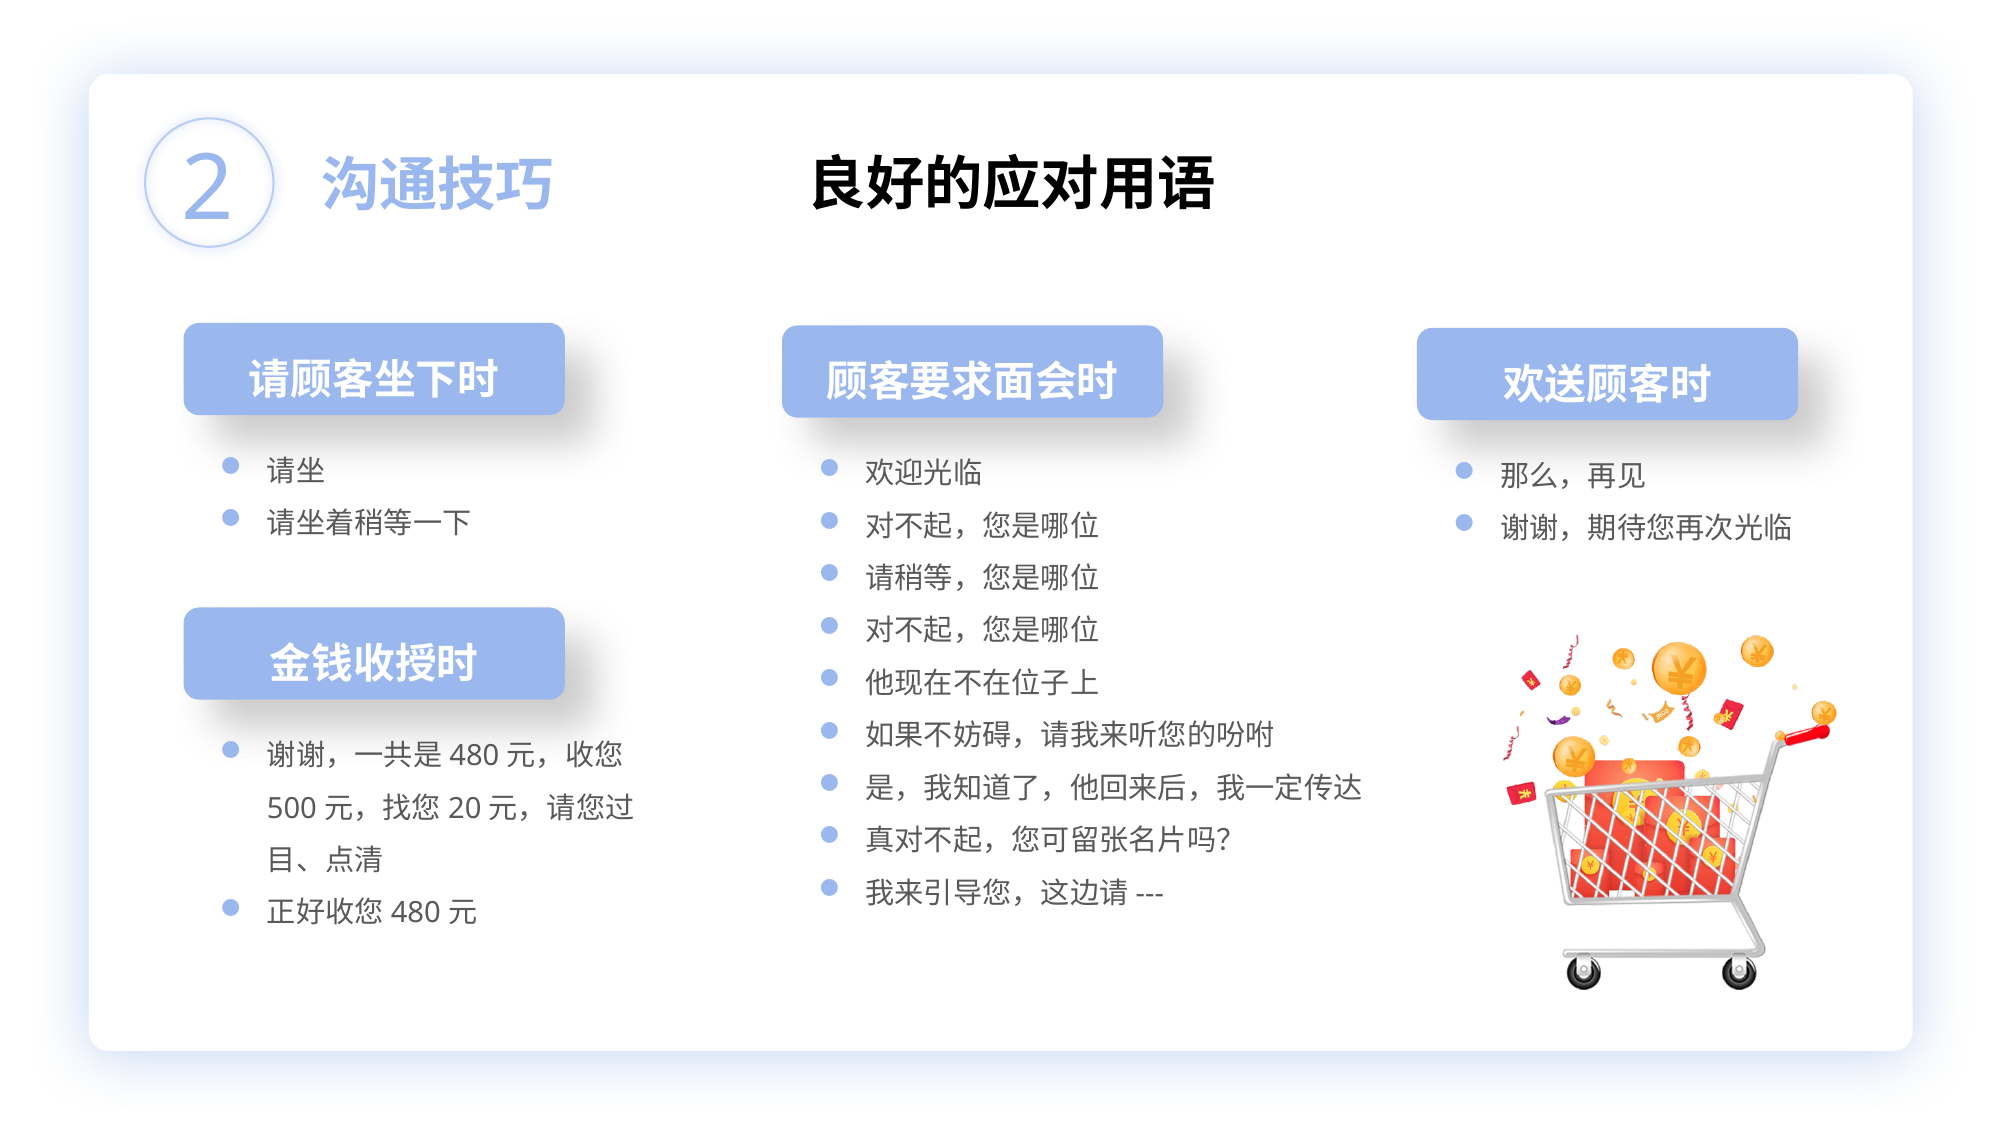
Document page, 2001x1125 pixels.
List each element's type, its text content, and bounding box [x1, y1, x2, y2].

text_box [183, 320, 565, 416]
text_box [1416, 325, 1799, 421]
text_box 那么，再见 谢谢，期待您再次光临 [1438, 431, 1871, 552]
text_box 良好的应对用语 [619, 147, 1404, 232]
picture [1492, 625, 1858, 990]
text_box 请坐 请坐着稍等一下 [205, 427, 594, 547]
text_box 欢迎光临 对不起，您是哪位 请稍等，您是哪位 对不起，您是哪位 他现在不在位子上 如果不妨碍，请我来听您的吩咐 是，我知道了，他回来后，我一定传达 真对不起，您可留张名片吗？ 我来引导您，这边请--- [803, 429, 1465, 917]
text_box 谢谢，一共是480元，收您500元，找您20元，请您过目、点清 正好收您480元 [205, 711, 671, 937]
text_box 沟通技巧 [306, 139, 781, 225]
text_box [145, 118, 274, 247]
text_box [781, 322, 1164, 418]
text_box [183, 604, 565, 700]
